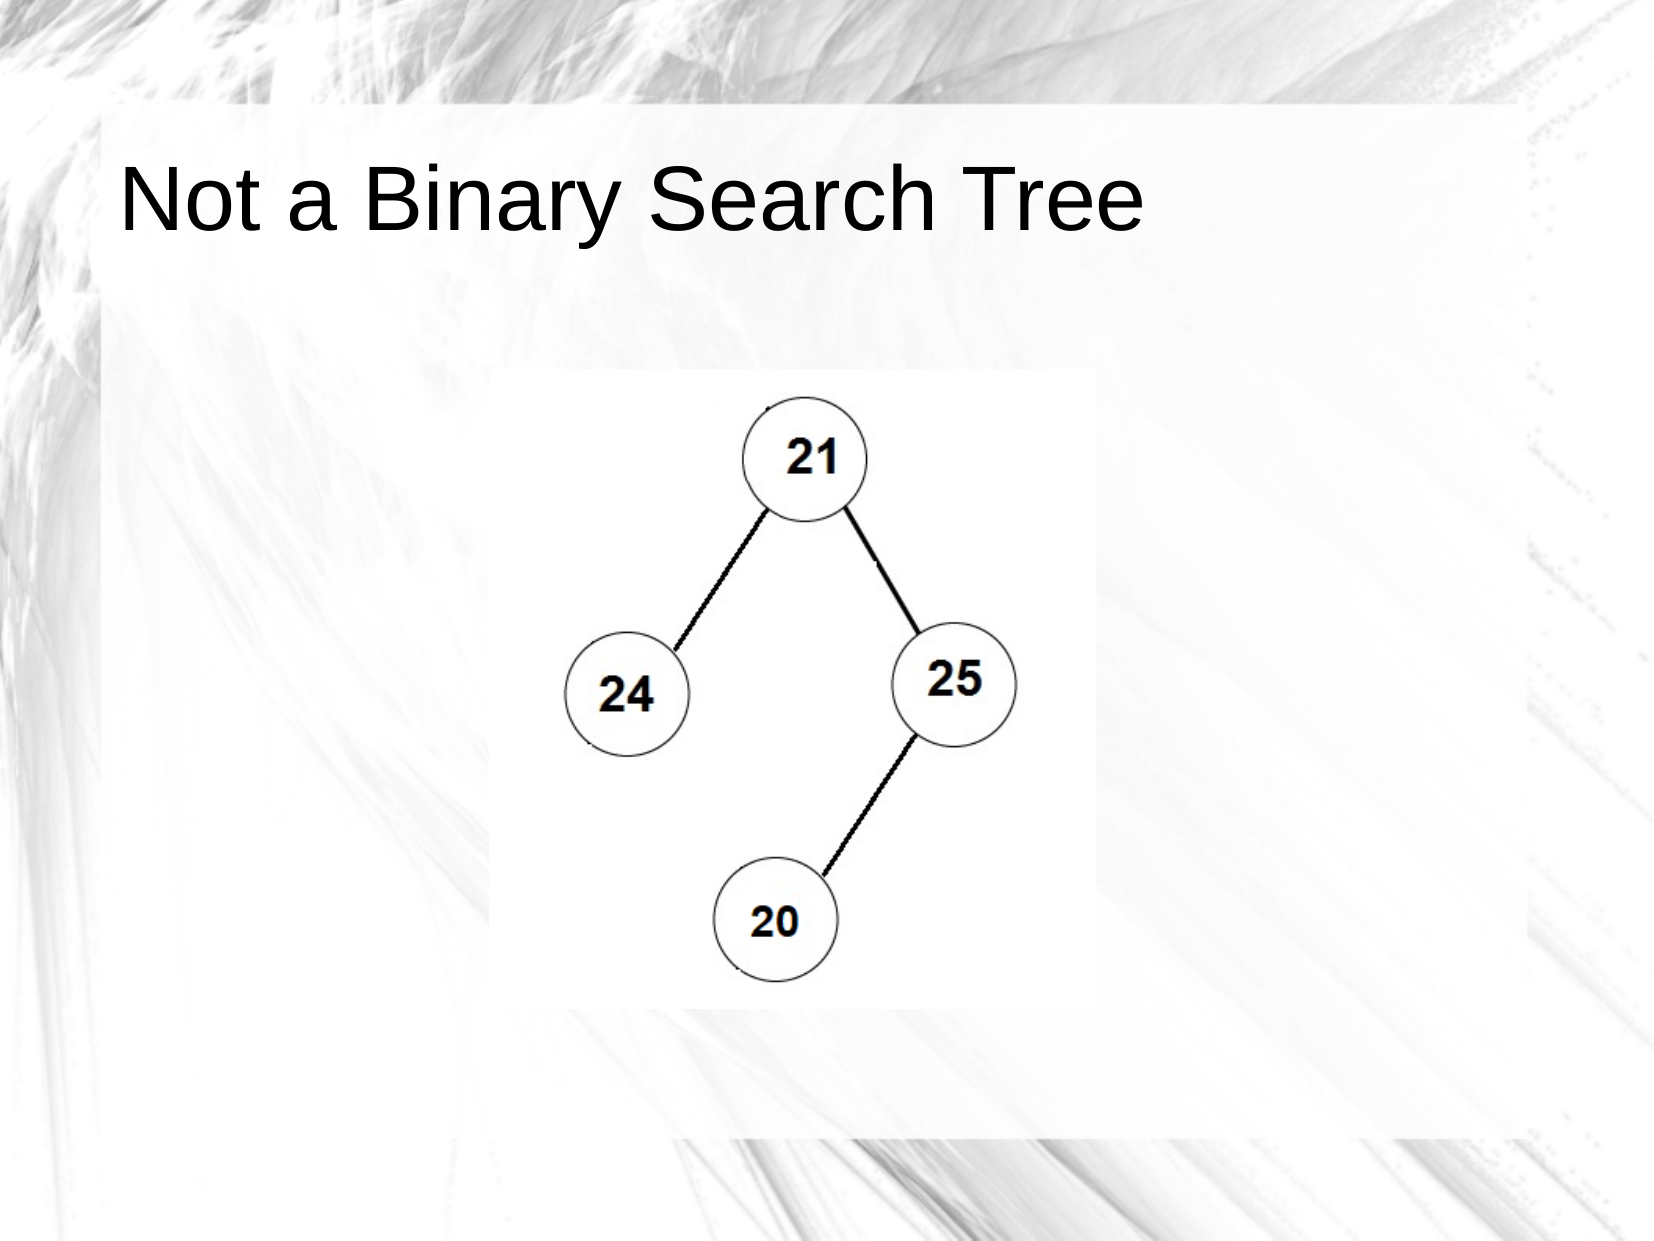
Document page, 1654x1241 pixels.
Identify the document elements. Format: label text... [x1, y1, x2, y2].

picture [0, 0, 1654, 1241]
title Not a Binary Search Tree [118, 93, 1506, 299]
